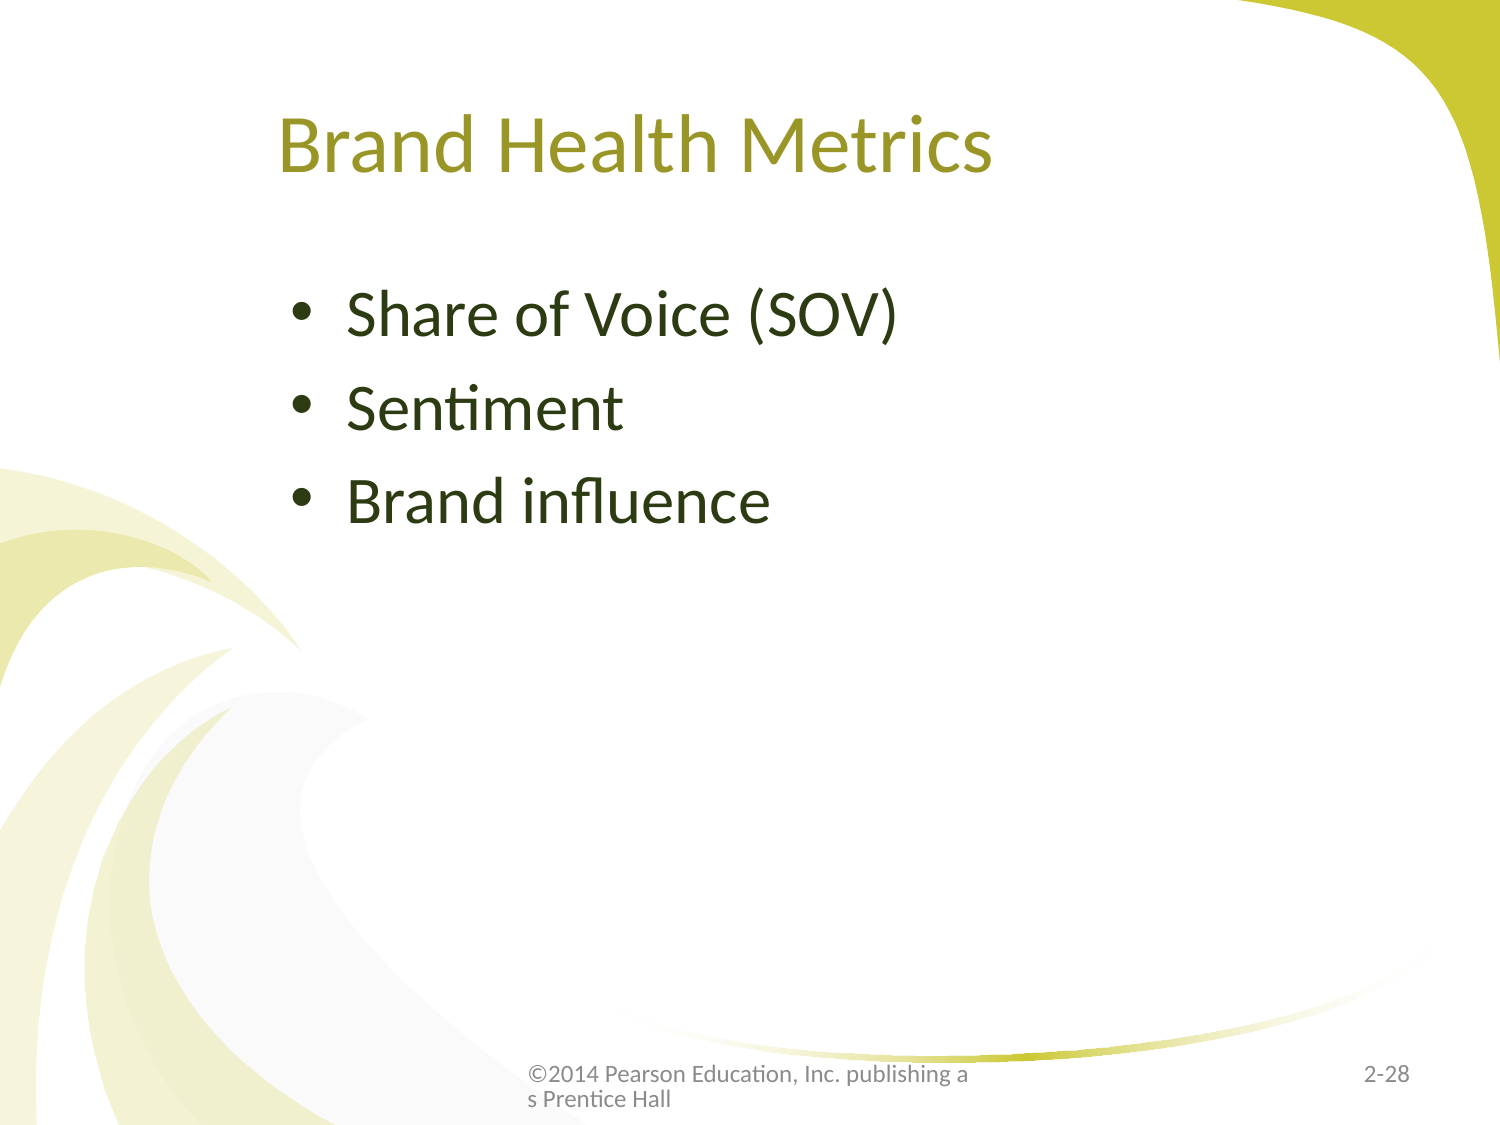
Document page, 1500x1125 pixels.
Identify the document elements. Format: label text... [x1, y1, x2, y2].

list Share of Voice (SOV) Sentiment Brand influence [275, 262, 1425, 1005]
slide_number 2-28 [1074, 1042, 1425, 1103]
title Brand Health Metrics [262, 45, 1425, 233]
footer ©2014 Pearson Education, Inc. publishing as Prentice Hall [512, 1042, 988, 1103]
